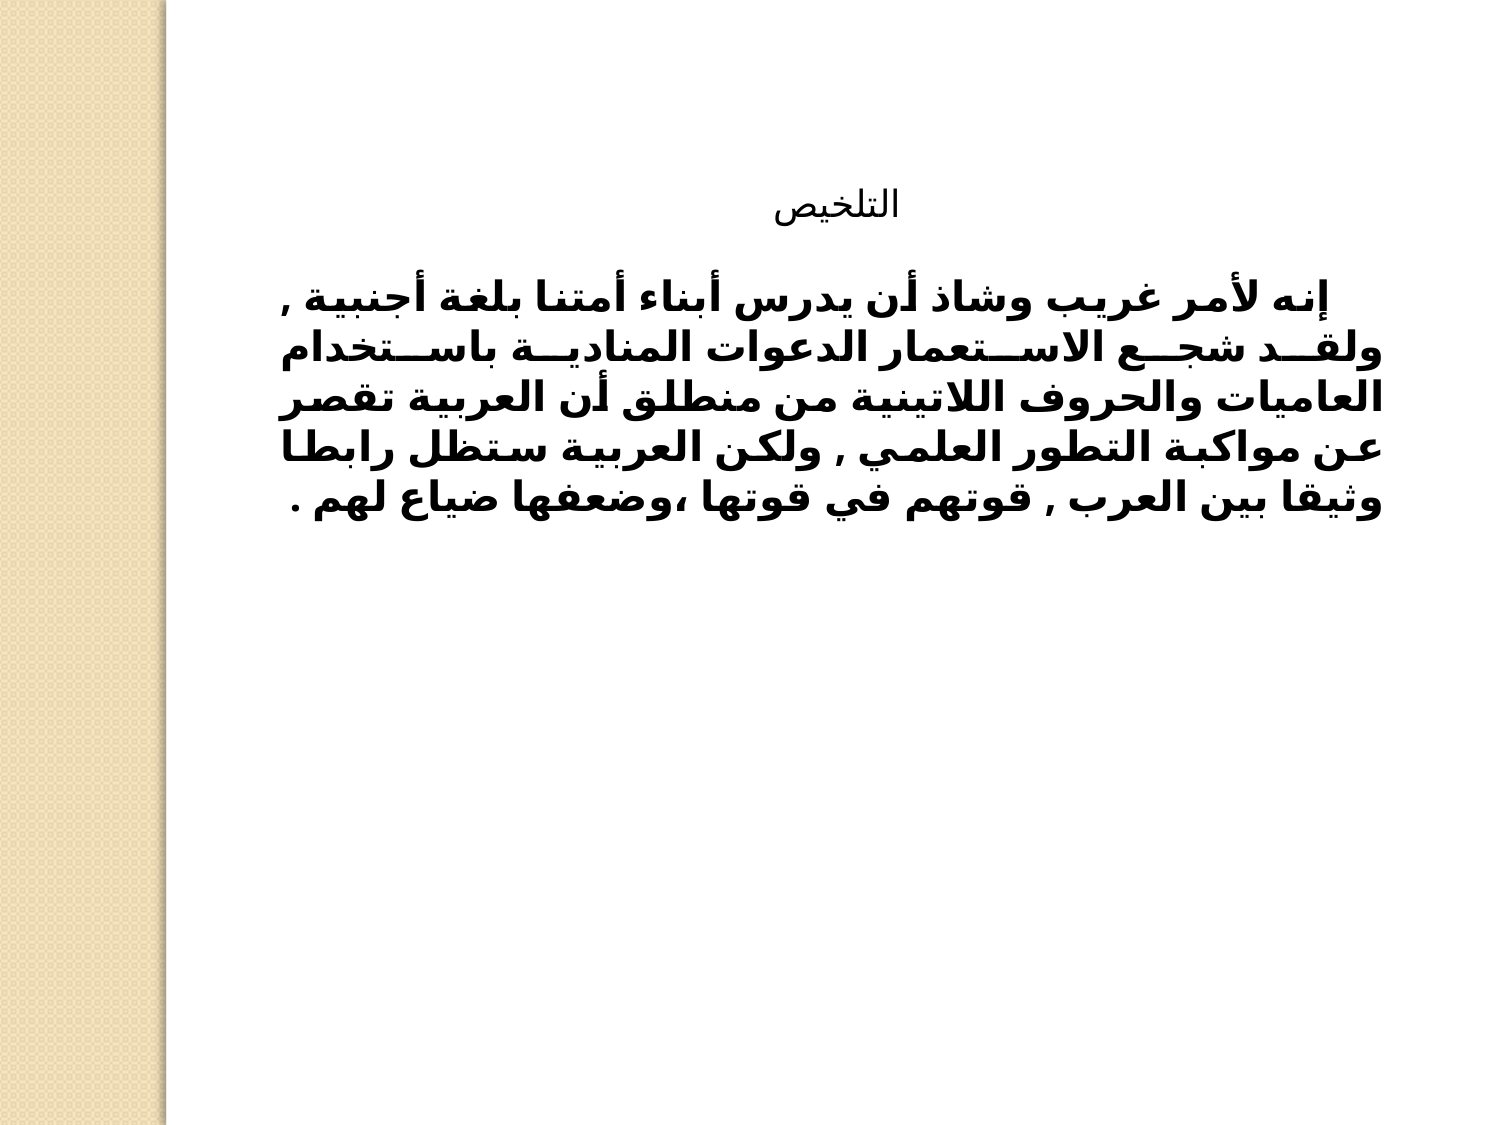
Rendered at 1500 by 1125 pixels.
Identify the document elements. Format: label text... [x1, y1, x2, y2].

text_box التلخيص إنه لأمر غريب وشاذ أن يدرس أبناء أمتنا بلغة أجنبية , ولقد شجع الاستعمار الدعوات المنادية باستخدام العاميات والحروف اللاتينية من منطلق أن العربية تقصر عن مواكبة التطور العلمي , ولكن العربية ستظل رابطا وثيقا بين العرب , قوتهم في قوتها ،وضعفها ضياع لهم . [265, 172, 1400, 528]
